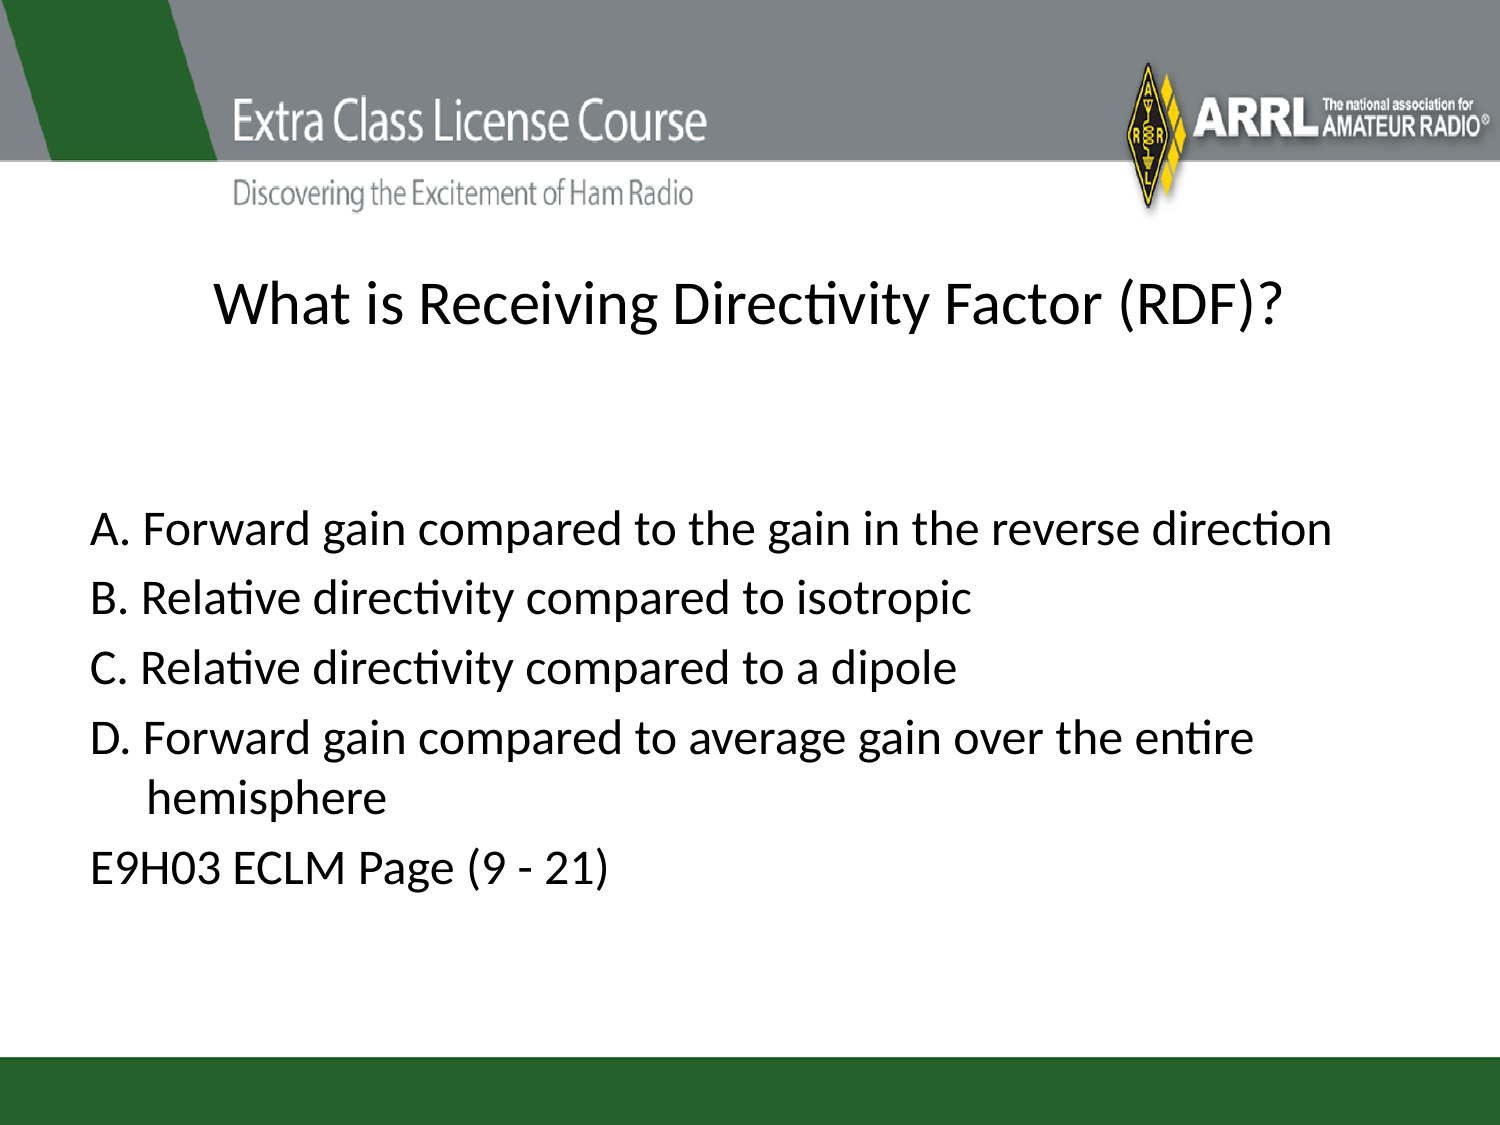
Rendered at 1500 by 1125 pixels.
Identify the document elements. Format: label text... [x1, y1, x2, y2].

picture [0, 0, 1500, 1125]
list A. Forward gain compared to the gain in the reverse direction B. Relative directivity compared to isotropic C. Relative directivity compared to a dipole D. Forward gain compared to average gain over the entire hemisphere E9H03 ECLM Page (9 - 21) [75, 487, 1425, 1005]
title What is Receiving Directivity Factor (RDF)? [75, 254, 1425, 435]
